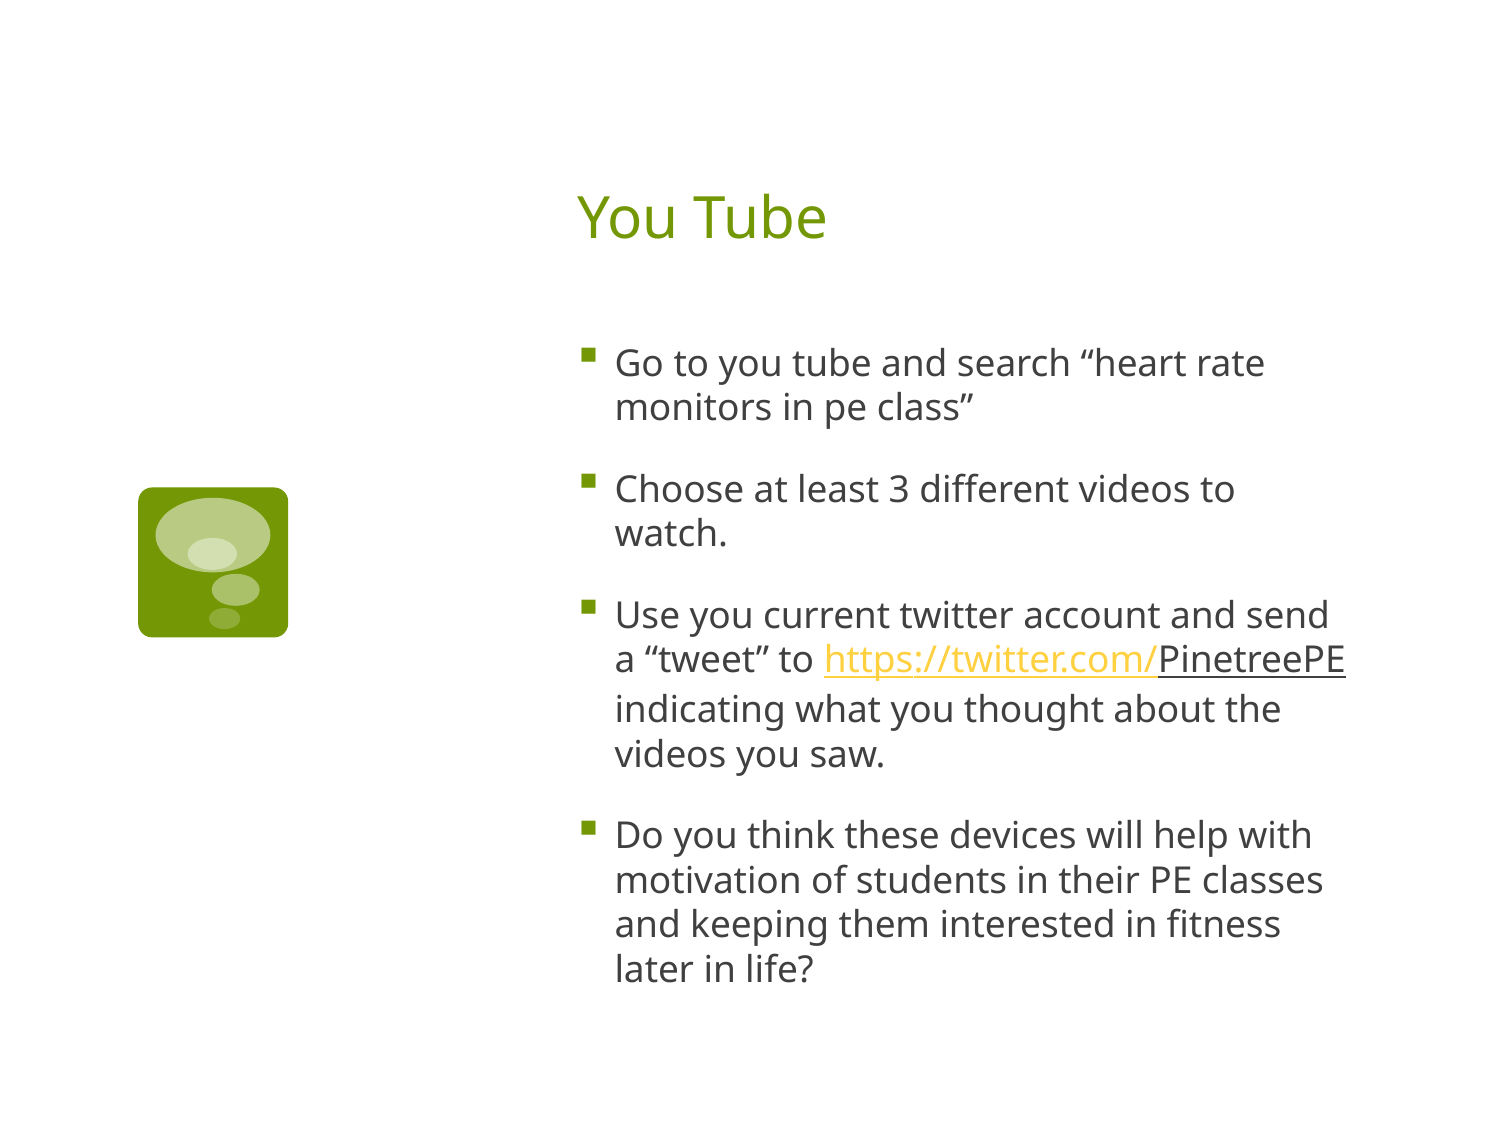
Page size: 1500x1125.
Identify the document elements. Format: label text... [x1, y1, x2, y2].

list Go to you tube and search “heart rate monitors in pe class” Choose at least 3 different videos to watch. Use you current twitter account and send a “tweet” to https://twitter.com/PinetreePE indicating what you thought about the videos you saw. Do you think these devices will help with motivation of students in their PE classes and keeping them interested in fitness later in life? [562, 331, 1374, 1005]
title You Tube [562, 112, 1375, 258]
